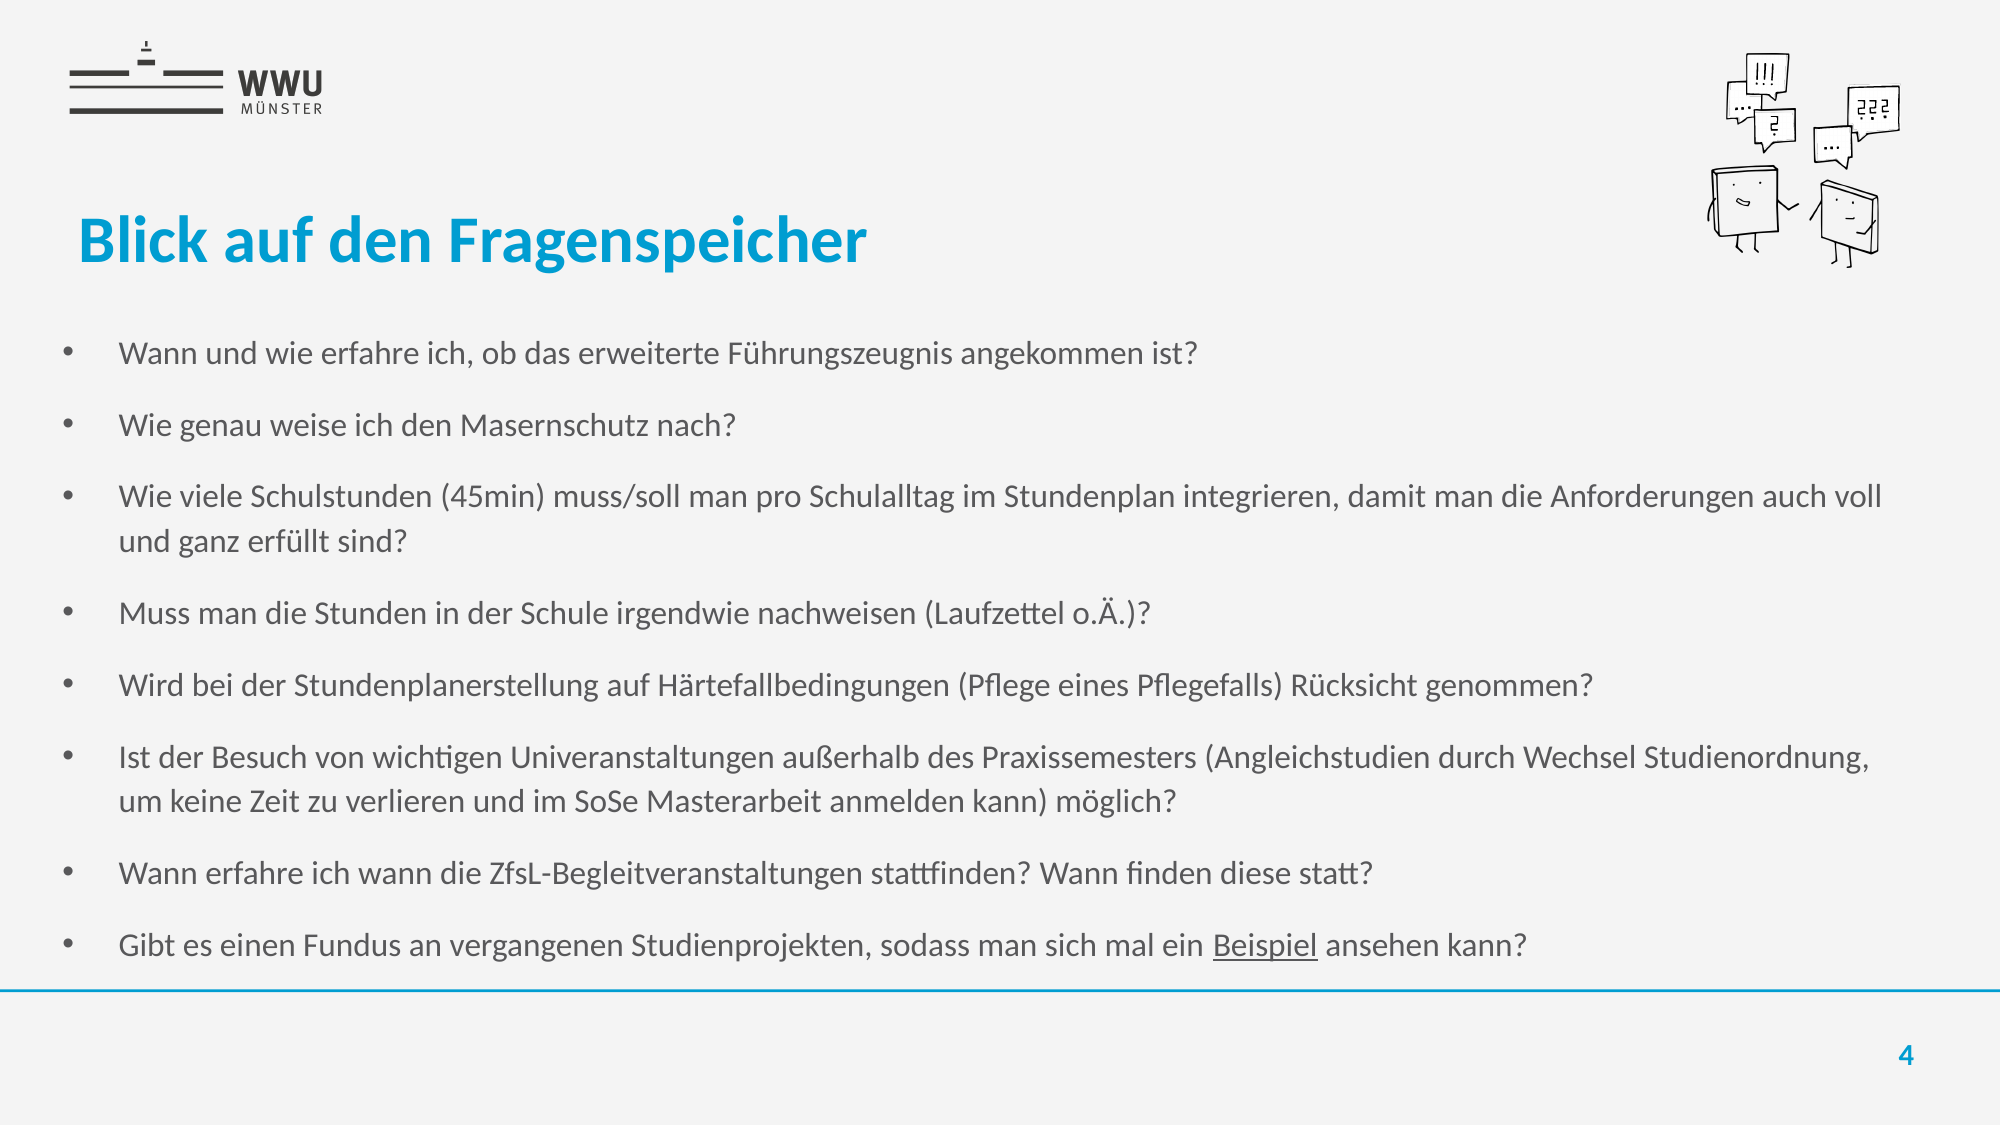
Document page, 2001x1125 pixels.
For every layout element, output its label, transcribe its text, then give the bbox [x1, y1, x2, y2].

title Blick auf den Fragenspeicher [78, 196, 1922, 291]
list Wann und wie erfahre ich, ob das erweiterte Führungszeugnis angekommen ist? Wie genau weise ich den Masernschutz nach? Wie viele Schulstunden (45min) muss/soll man pro Schulalltag im Stundenplan integrieren, damit man die Anforderungen auch voll und ganz erfüllt sind? Muss man die Stunden in der Schule irgendwie nachweisen (Laufzettel o.Ä.)? Wird bei der Stundenplanerstellung auf Härtefallbedingungen (Pflege eines Pflegefalls) Rücksicht genommen? Ist der Besuch von wichtigen Univeranstaltungen außerhalb des Praxissemesters (Angleichstudien durch Wechsel Studienordnung, um keine Zeit zu verlieren und im SoSe Masterarbeit anmelden kann) möglich? Wann erfahre ich wann die ZfsL-Begleitveranstaltungen stattfinden? Wann finden diese statt? Gibt es einen Fundus an vergangenen Studienprojekten, sodass man sich mal ein Beispiel ansehen kann? [62, 326, 1906, 888]
slide_number 4 [1763, 1012, 1922, 1072]
picture [1700, 53, 1901, 268]
picture [61, 32, 330, 123]
